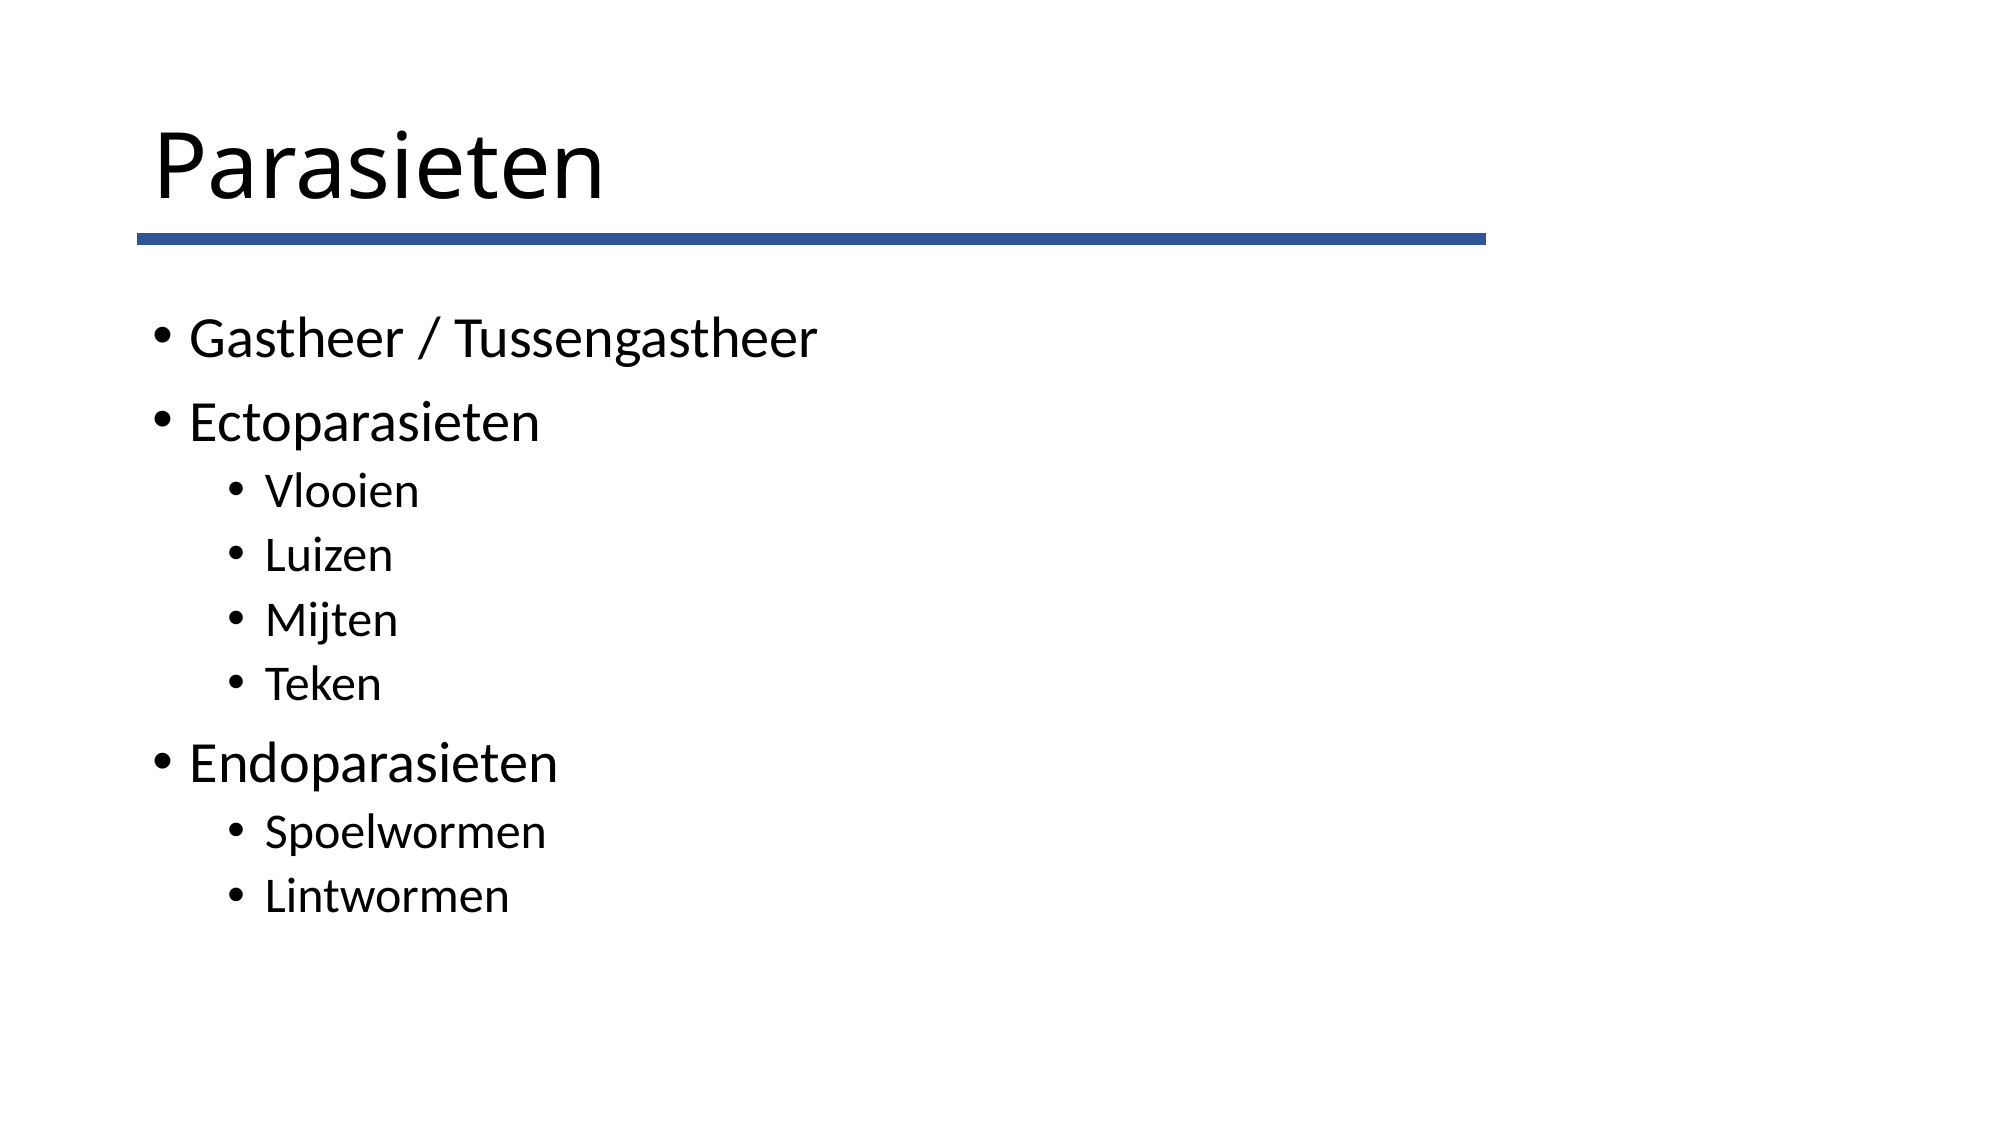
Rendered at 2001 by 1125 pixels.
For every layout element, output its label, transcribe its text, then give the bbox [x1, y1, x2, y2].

list Gastheer / Tussengastheer Ectoparasieten Vlooien Luizen Mijten Teken Endoparasieten Spoelwormen Lintwormen [137, 299, 1863, 1014]
title Parasieten [137, 59, 1863, 278]
